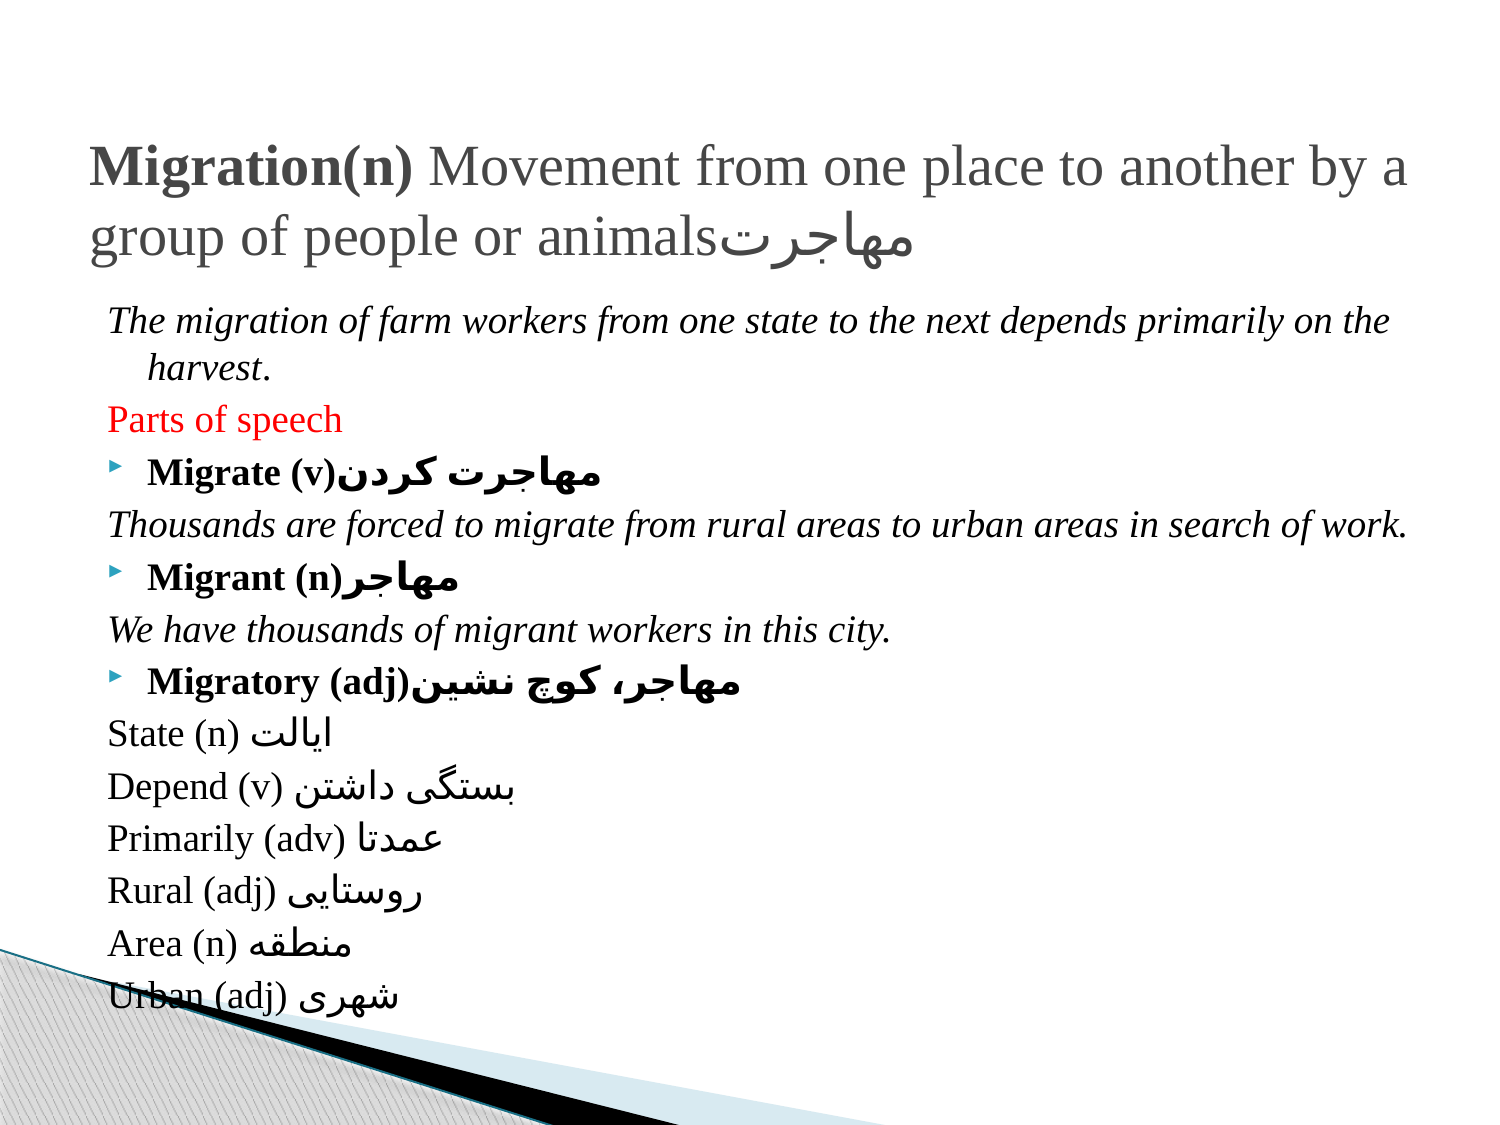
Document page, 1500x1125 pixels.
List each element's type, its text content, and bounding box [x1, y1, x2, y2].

title Migration(n) Movement from one place to another by a group of people or animalsمهاجرت [75, 45, 1425, 350]
list The migration of farm workers from one state to the next depends primarily on the harvest. Parts of speech Migrate (v)مهاجرت کردن Thousands are forced to migrate from rural areas to urban areas in search of work. Migrant (n)مهاجر We have thousands of migrant workers in this city. Migratory (adj)مهاجر، کوچ نشین State (n) ایالت Depend (v) بستگی داشتن Primarily (adv) عمدتا Rural (adj) روستایی Area (n) منطقه Urban (adj) شهری [75, 350, 1425, 1038]
